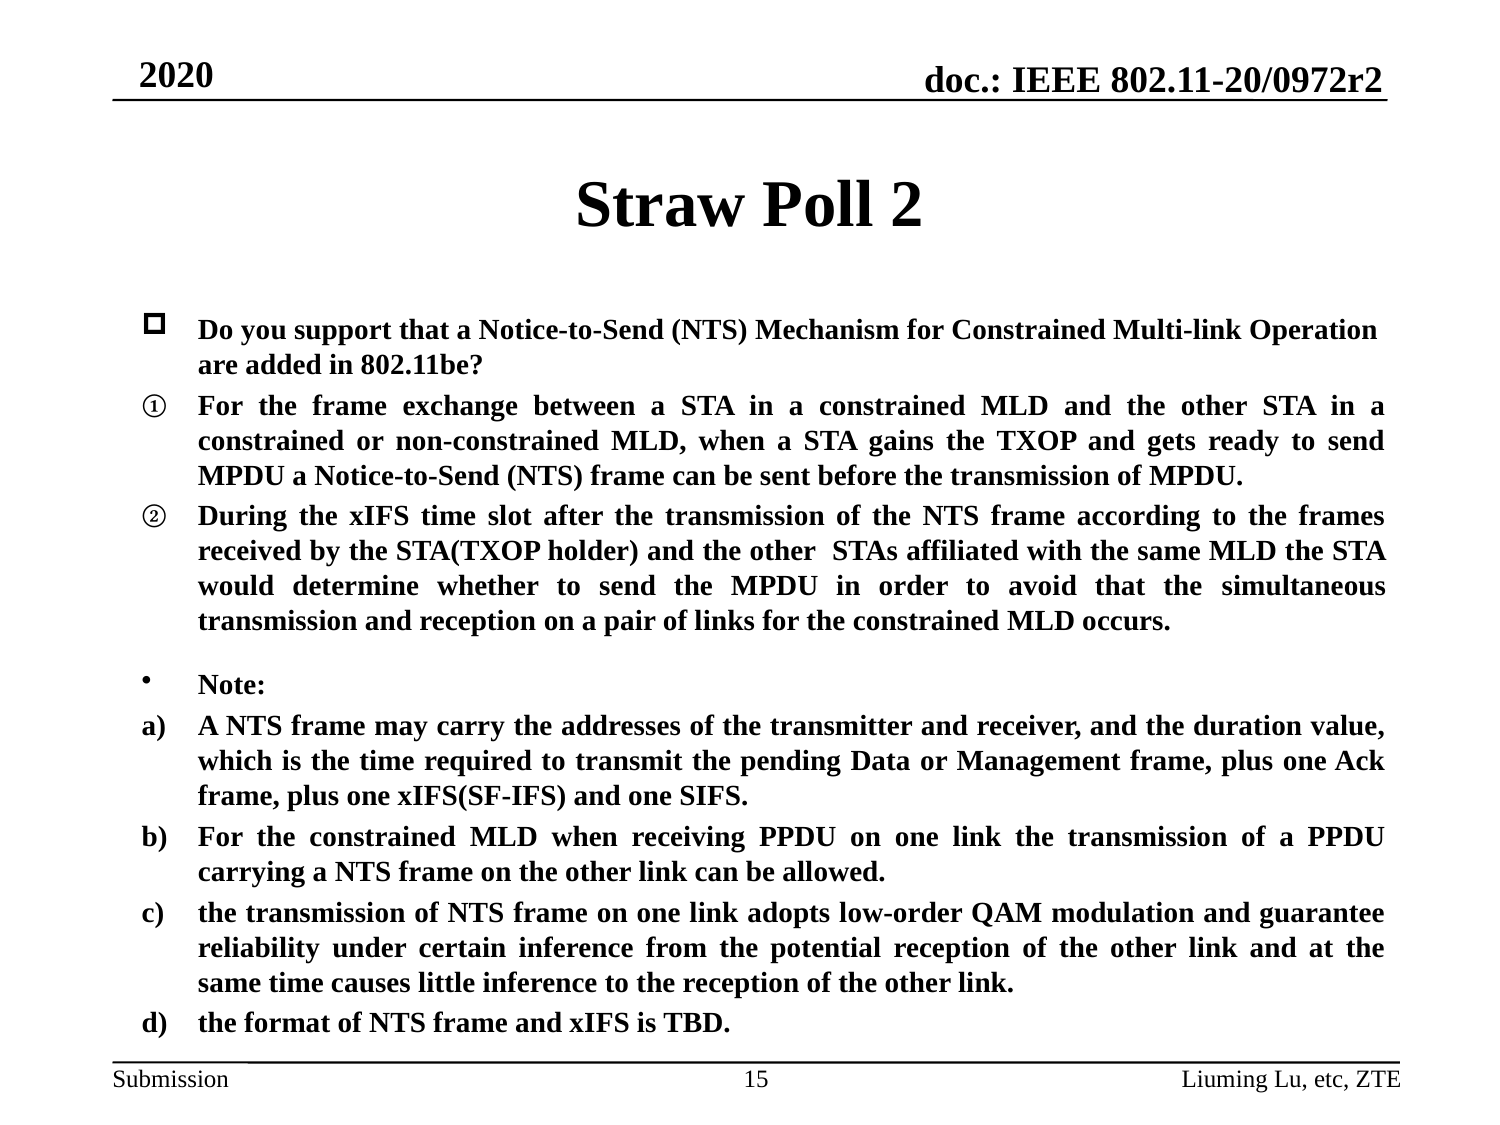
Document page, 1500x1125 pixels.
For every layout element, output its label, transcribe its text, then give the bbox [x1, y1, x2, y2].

title Straw Poll 2 [112, 112, 1388, 288]
list Do you support that a Notice-to-Send (NTS) Mechanism for Constrained Multi-link Operation are added in 802.11be? For the frame exchange between a STA in a constrained MLD and the other STA in a constrained or non-constrained MLD, when a STA gains the TXOP and gets ready to send MPDU a Notice-to-Send (NTS) frame can be sent before the transmission of MPDU. During the xIFS time slot after the transmission of the NTS frame according to the frames received by the STA(TXOP holder) and the other STAs affiliated with the same MLD the STA would determine whether to send the MPDU in order to avoid that the simultaneous transmission and reception on a pair of links for the constrained MLD occurs. Note: A NTS frame may carry the addresses of the transmitter and receiver, and the duration value, which is the time required to transmit the pending Data or Management frame, plus one Ack frame, plus one xIFS(SF-IFS) and one SIFS. For the constrained MLD when receiving PPDU on one link the transmission of a PPDU carrying a NTS frame on the other link can be allowed. the transmission of NTS frame on one link adopts low-order QAM modulation and guarantee reliability under certain inference from the potential reception of the other link and at the same time causes little inference to the reception of the other link. the format of NTS frame and xIFS is TBD. [126, 302, 1402, 978]
footer Liuming Lu, etc, ZTE [1178, 1061, 1402, 1093]
slide_number 15 [741, 1061, 772, 1093]
